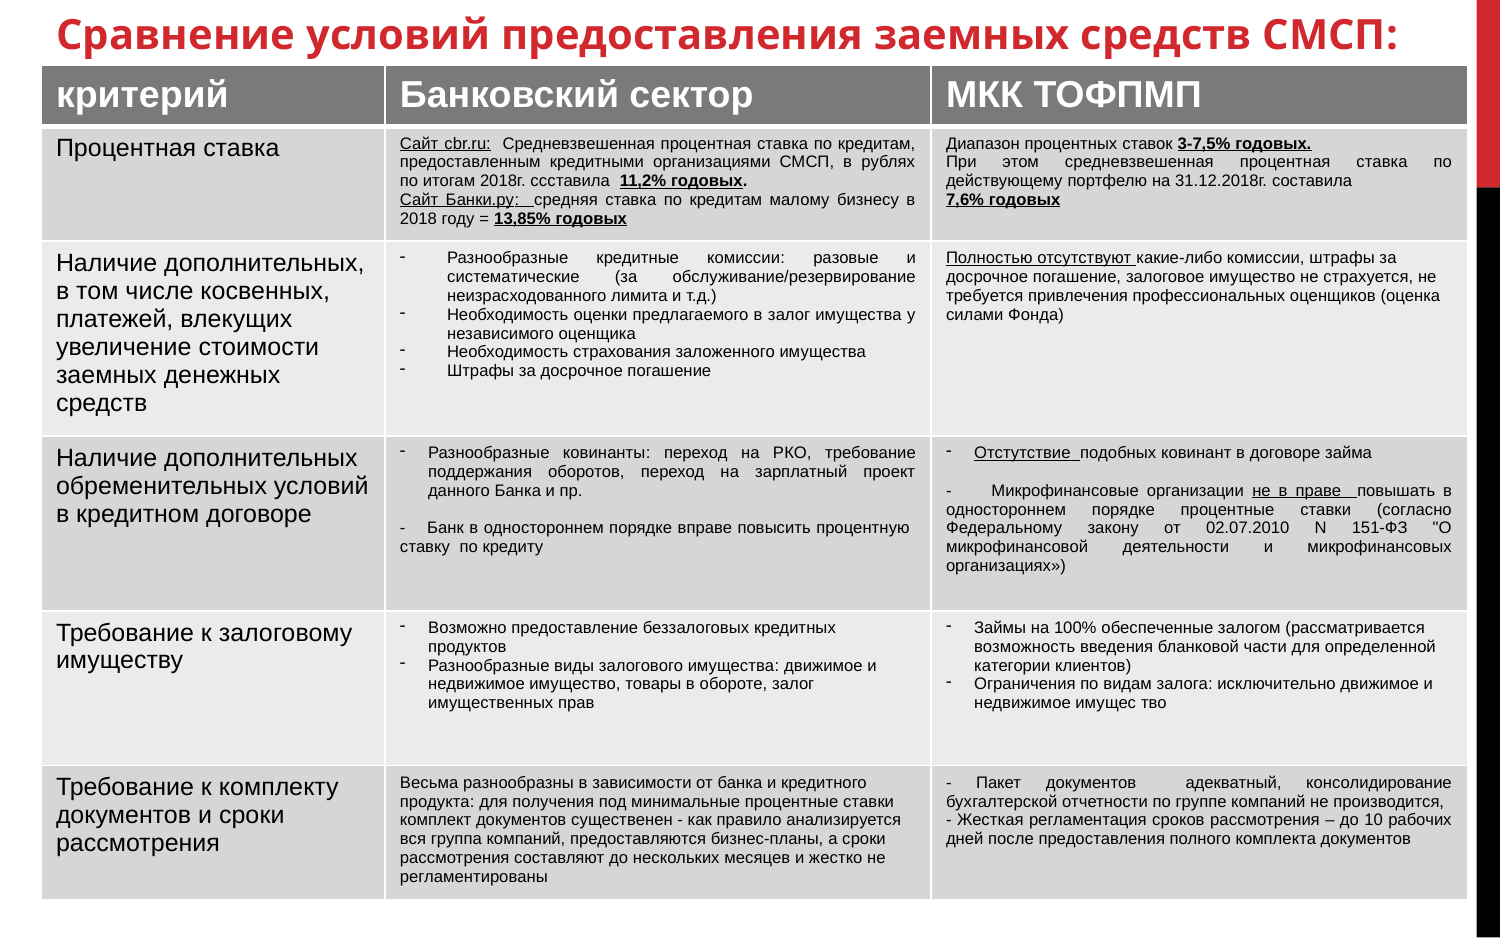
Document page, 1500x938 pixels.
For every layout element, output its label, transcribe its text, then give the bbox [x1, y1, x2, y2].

table_cell Разнообразные ковинанты: переход на РКО, требование поддержания оборотов, переход на зарплатный проект данного Банка и пр. - Банк в одностороннем порядке вправе повысить процентную ставку по кредиту [386, 437, 930, 610]
table_cell Возможно предоставление беззалоговых кредитных продуктов Разнообразные виды залогового имущества: движимое и недвижимое имущество, товары в обороте, залог имущественных прав [386, 612, 930, 765]
table_cell Разнообразные кредитные комиссии: разовые и систематические (за обслуживание/резервирование неизрасходованного лимита и т.д.) Необходимость оценки предлагаемого в залог имущества у независимого оценщика Необходимость страхования заложенного имущества Штрафы за досрочное погашение [386, 242, 930, 435]
table_cell Требование к комплекту документов и сроки рассмотрения [42, 766, 384, 899]
table_cell Сайт cbr.ru: Средневзвешенная процентная ставка по кредитам, предоставленным кредитными организациями СМСП, в рублях по итогам 2018г. ссставила 11,2% годовых. Сайт Банки.ру: средняя ставка по кредитам малому бизнесу в 2018 году = 13,85% годовых [386, 129, 930, 240]
table_cell Требование к залоговому имуществу [42, 612, 384, 765]
table_cell Отстутствие подобных ковинант в договоре займа - Микрофинансовые организации не в праве повышать в одностороннем порядке процентные ставки (согласно Федеральному закону от 02.07.2010 N 151-ФЗ "О микрофинансовой деятельности и микрофинансовых организациях») [932, 437, 1467, 610]
table_cell Займы на 100% обеспеченные залогом (рассматривается возможность введения бланковой части для определенной категории клиентов) Ограничения по видам залога: исключительно движимое и недвижимое имущес тво [932, 612, 1467, 765]
table_cell Наличие дополнительных, в том числе косвенных, платежей, влекущих увеличение стоимости заемных денежных средств [42, 242, 384, 435]
table_cell Весьма разнообразны в зависимости от банка и кредитного продукта: для получения под минимальные процентные ставки комплект документов существенен - как правило анализируется вся группа компаний, предоставляются бизнес-планы, а сроки рассмотрения составляют до нескольких месяцев и жестко не регламентированы [386, 766, 930, 899]
table_header критерий [42, 66, 384, 124]
table_cell Процентная ставка [42, 129, 384, 240]
table_header Банковский сектор [386, 66, 930, 124]
table_cell Полностью отсутствуют какие-либо комиссии, штрафы за досрочное погашение, залоговое имущество не страхуется, не требуется привлечения профессиональных оценщиков (оценка силами Фонда) [932, 242, 1467, 435]
table_cell Диапазон процентных ставок 3-7,5% годовых. При этом средневзвешенная процентная ставка по действующему портфелю на 31.12.2018г. составила 7,6% годовых [932, 129, 1467, 240]
table_cell - Пакет документов адекватный, консолидирование бухгалтерской отчетности по группе компаний не производится, - Жесткая регламентация сроков рассмотрения – до 10 рабочих дней после предоставления полного комплекта документов [932, 766, 1467, 899]
text_box Сравнение условий предоставления заемных средств СМСП: [0, 0, 1473, 65]
table_cell Наличие дополнительных обременительных условий в кредитном договоре [42, 437, 384, 610]
table_header МКК ТОФПМП [932, 66, 1467, 124]
